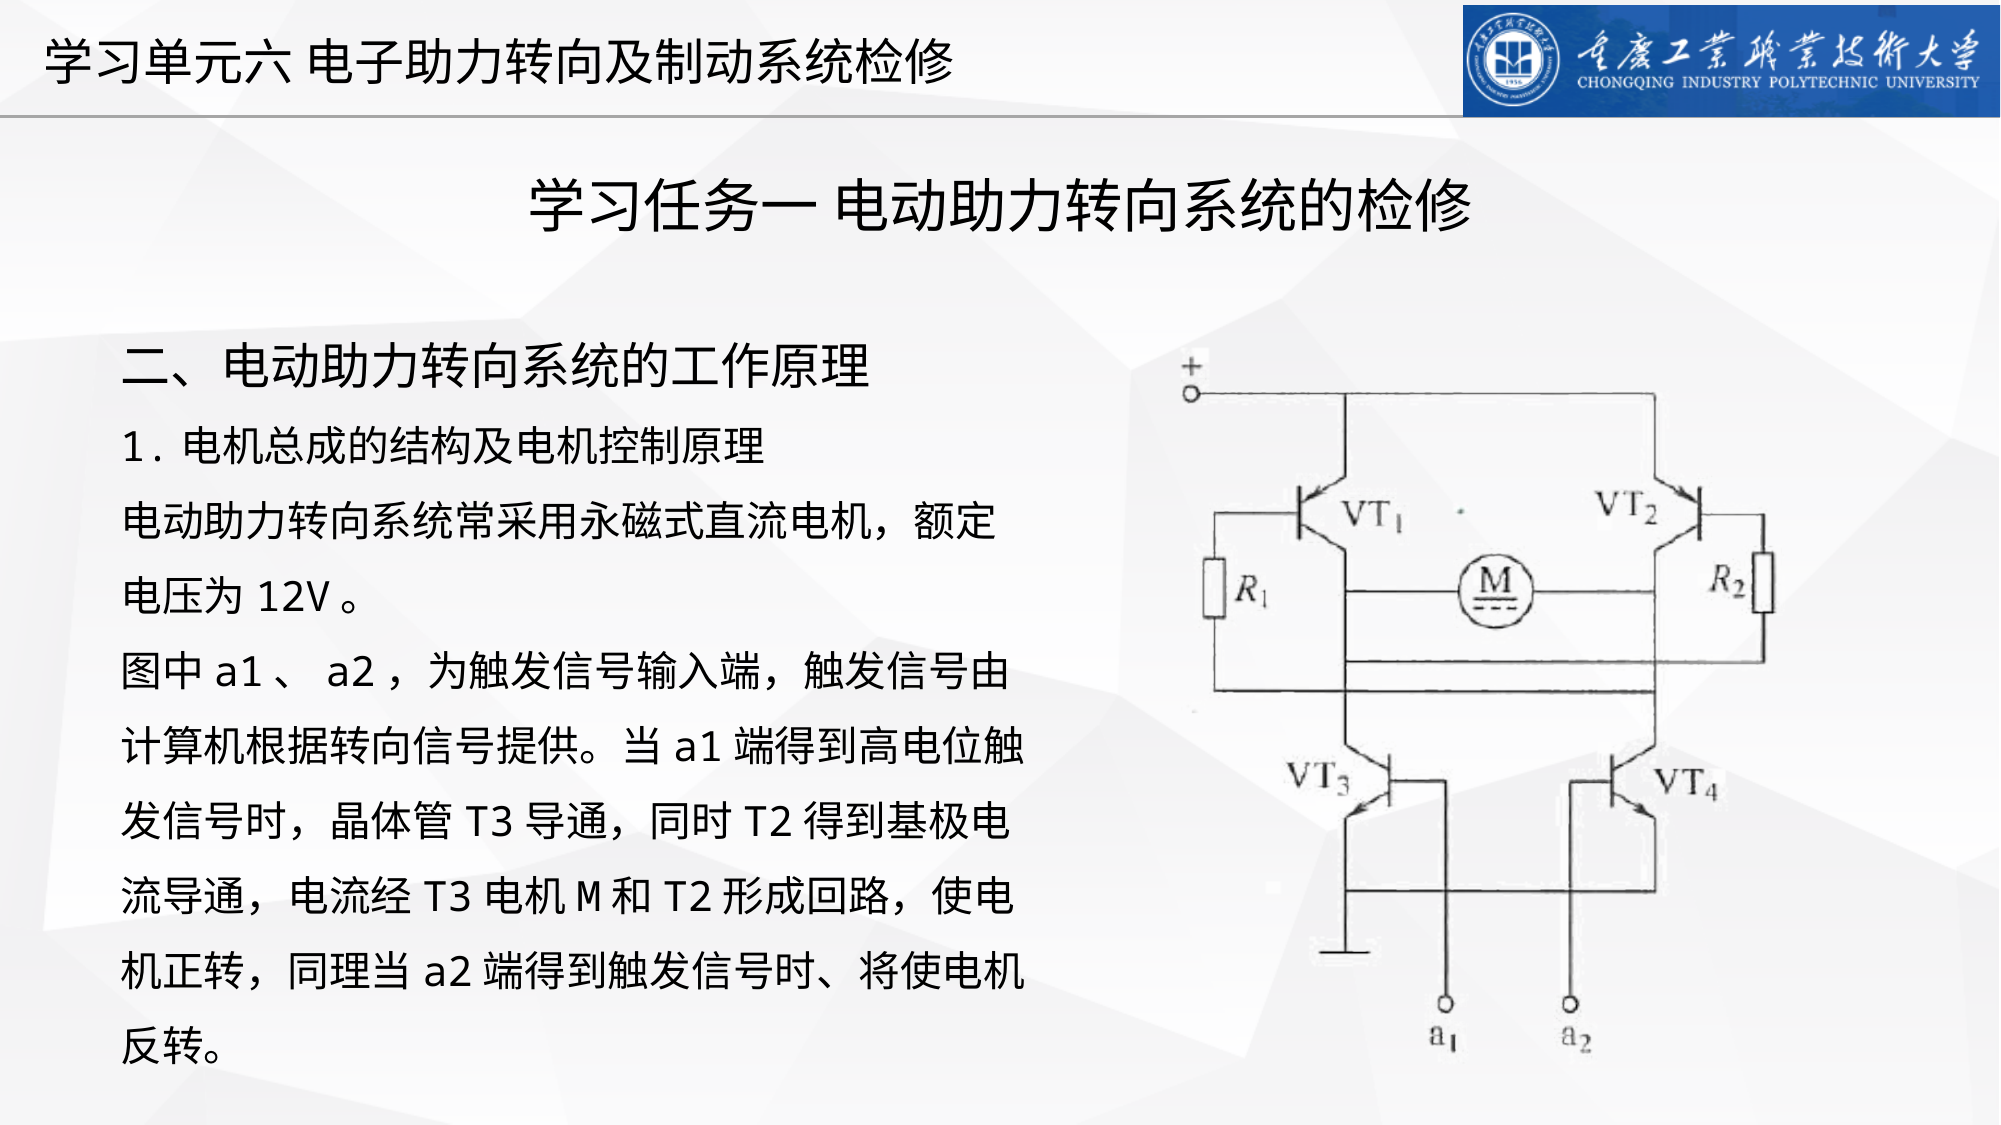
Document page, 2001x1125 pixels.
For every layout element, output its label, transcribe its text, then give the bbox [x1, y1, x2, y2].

text_box 学习任务一 电动助力转向系统的检修 [433, 161, 1567, 247]
text_box 二、电动助力转向系统的工作原理 1.电机总成的结构及电机控制原理 电动助力转向系统常采用永磁式直流电机，额定电压为12V。 图中a1、a2，为触发信号输入端，触发信号由计算机根据转向信号提供。当a1端得到高电位触发信号时，晶体管T3导通，同时T2得到基极电流导通，电流经T3电机M和T2形成回路，使电机正转，同理当a2端得到触发信号时、将使电机反转。 [105, 297, 1053, 1077]
picture [0, 0, 2001, 117]
picture [0, 118, 1999, 1125]
